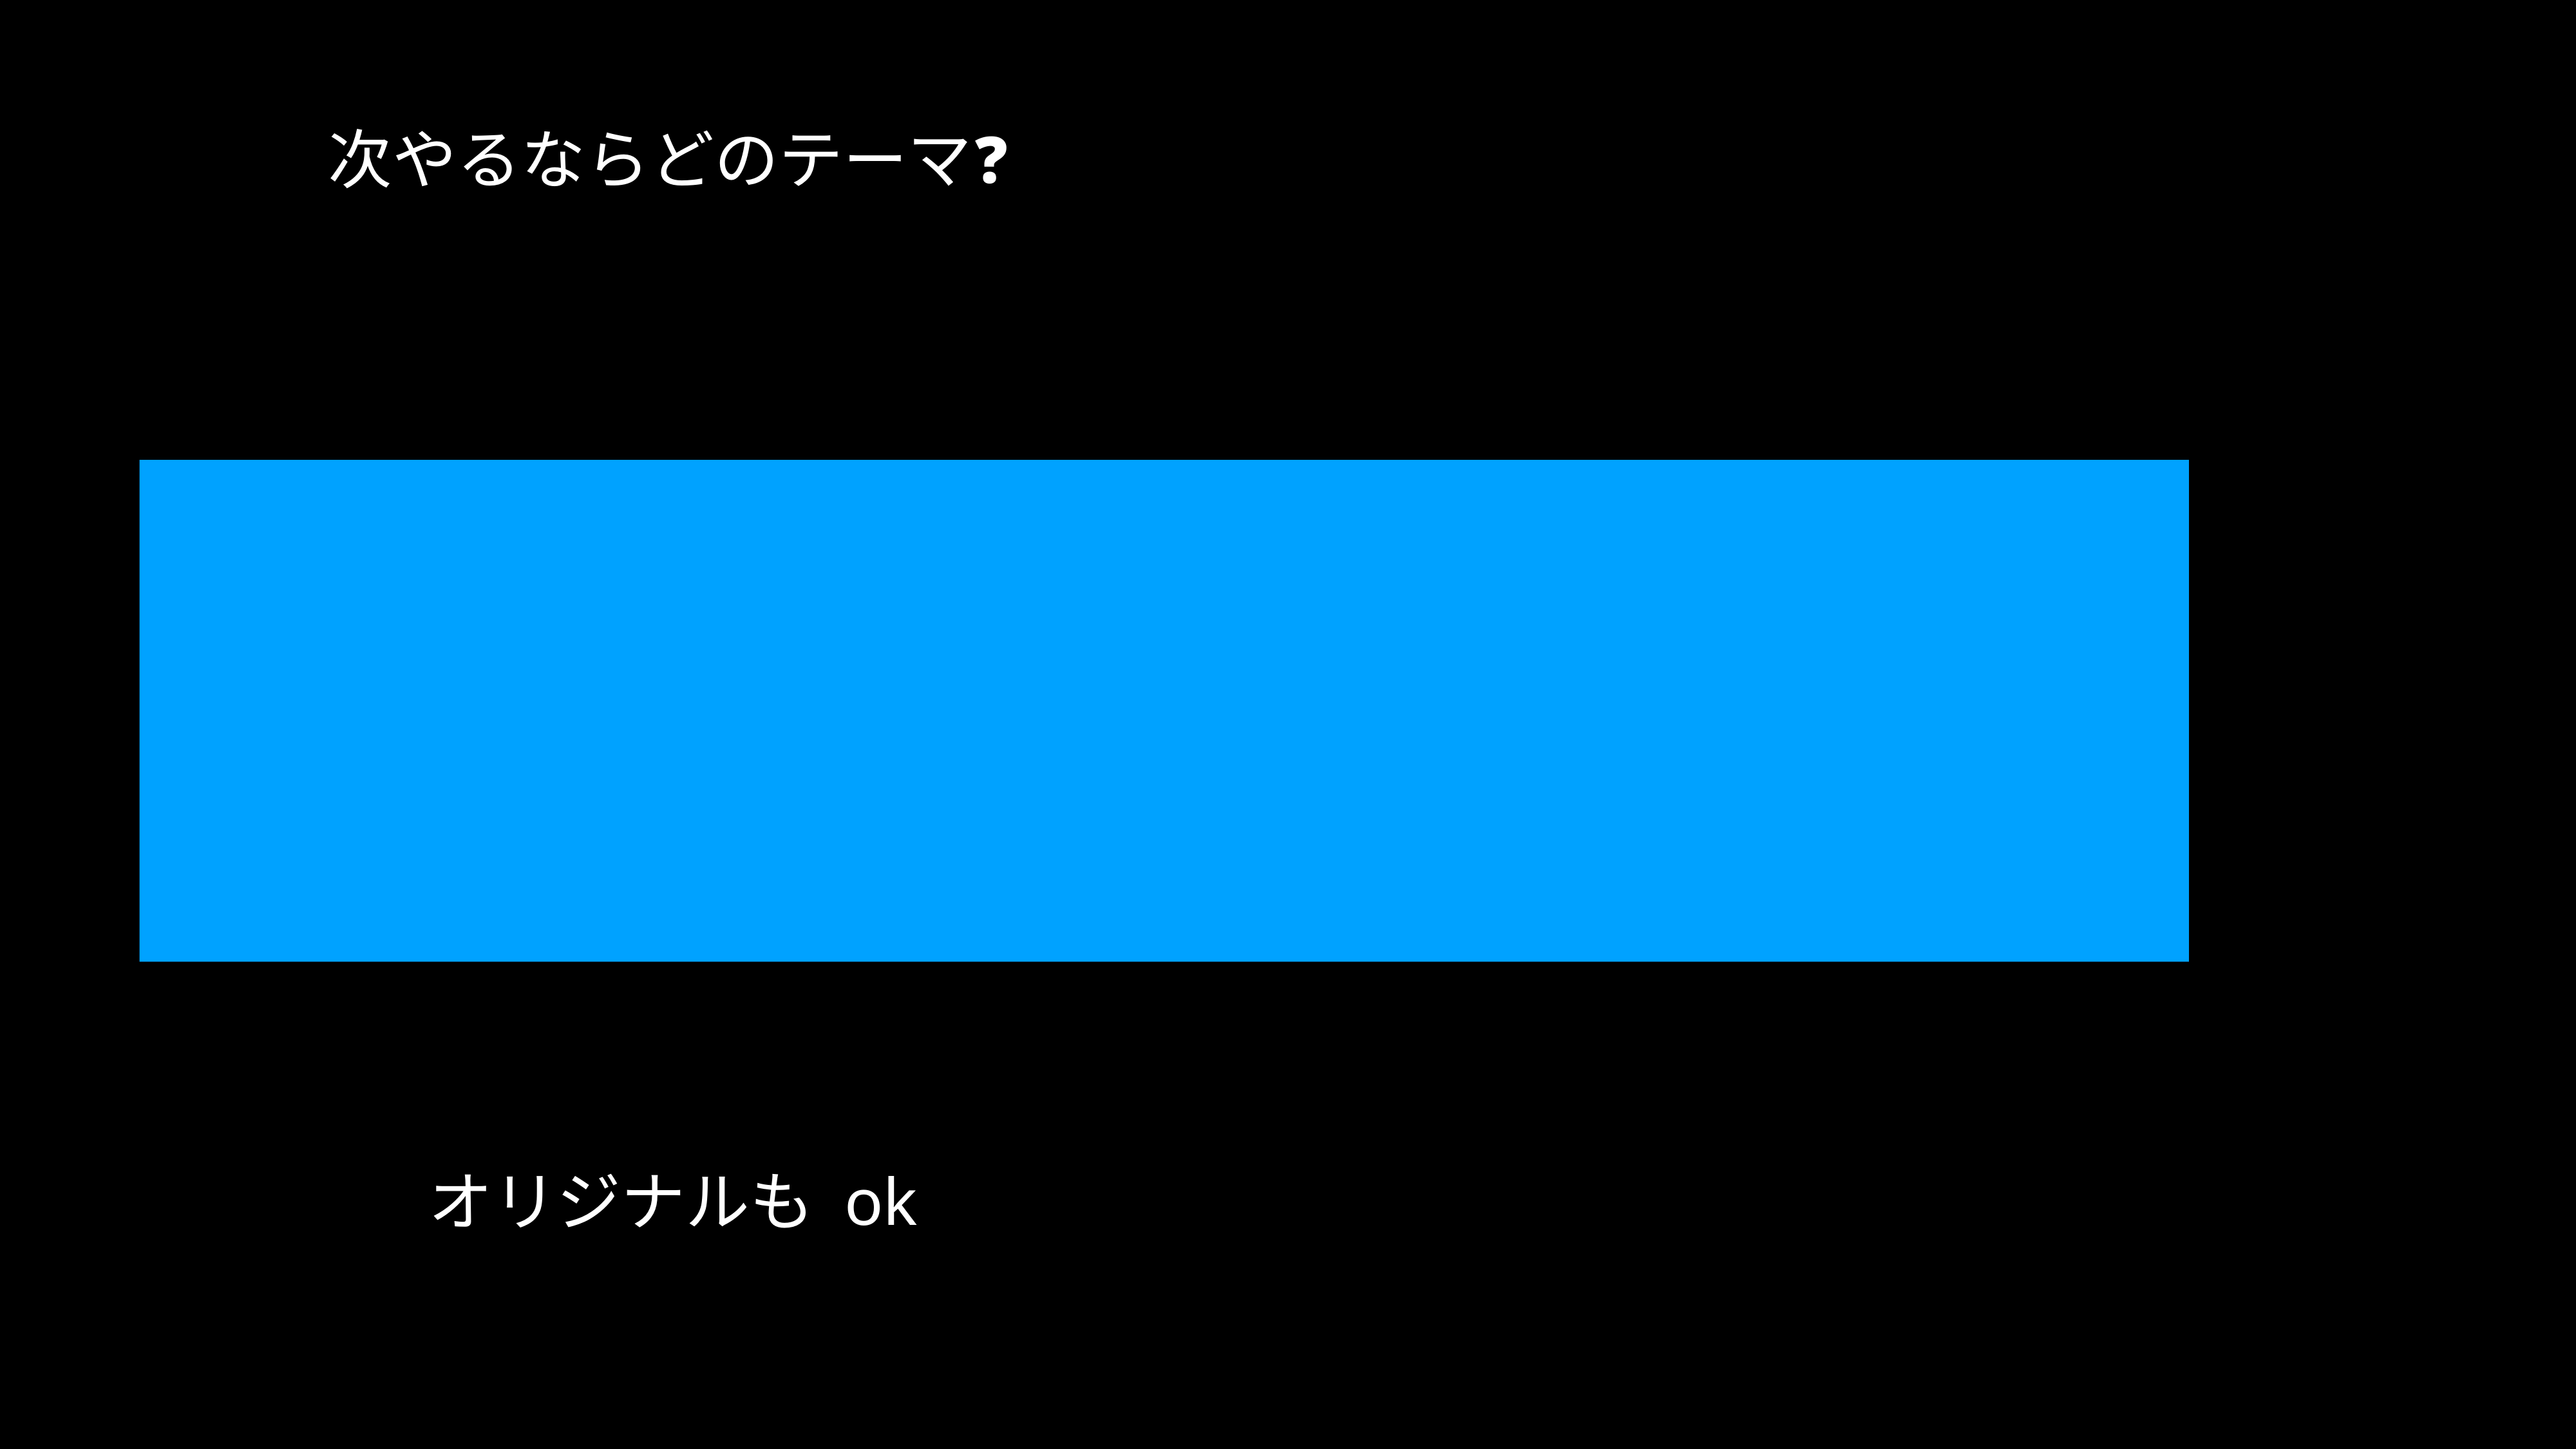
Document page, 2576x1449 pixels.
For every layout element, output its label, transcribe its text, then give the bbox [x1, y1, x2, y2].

text_box オリジナルも ok [422, 1164, 923, 1245]
text_box [139, 460, 2189, 962]
text_box 次やるならどのテーマ❓ [322, 122, 1016, 203]
